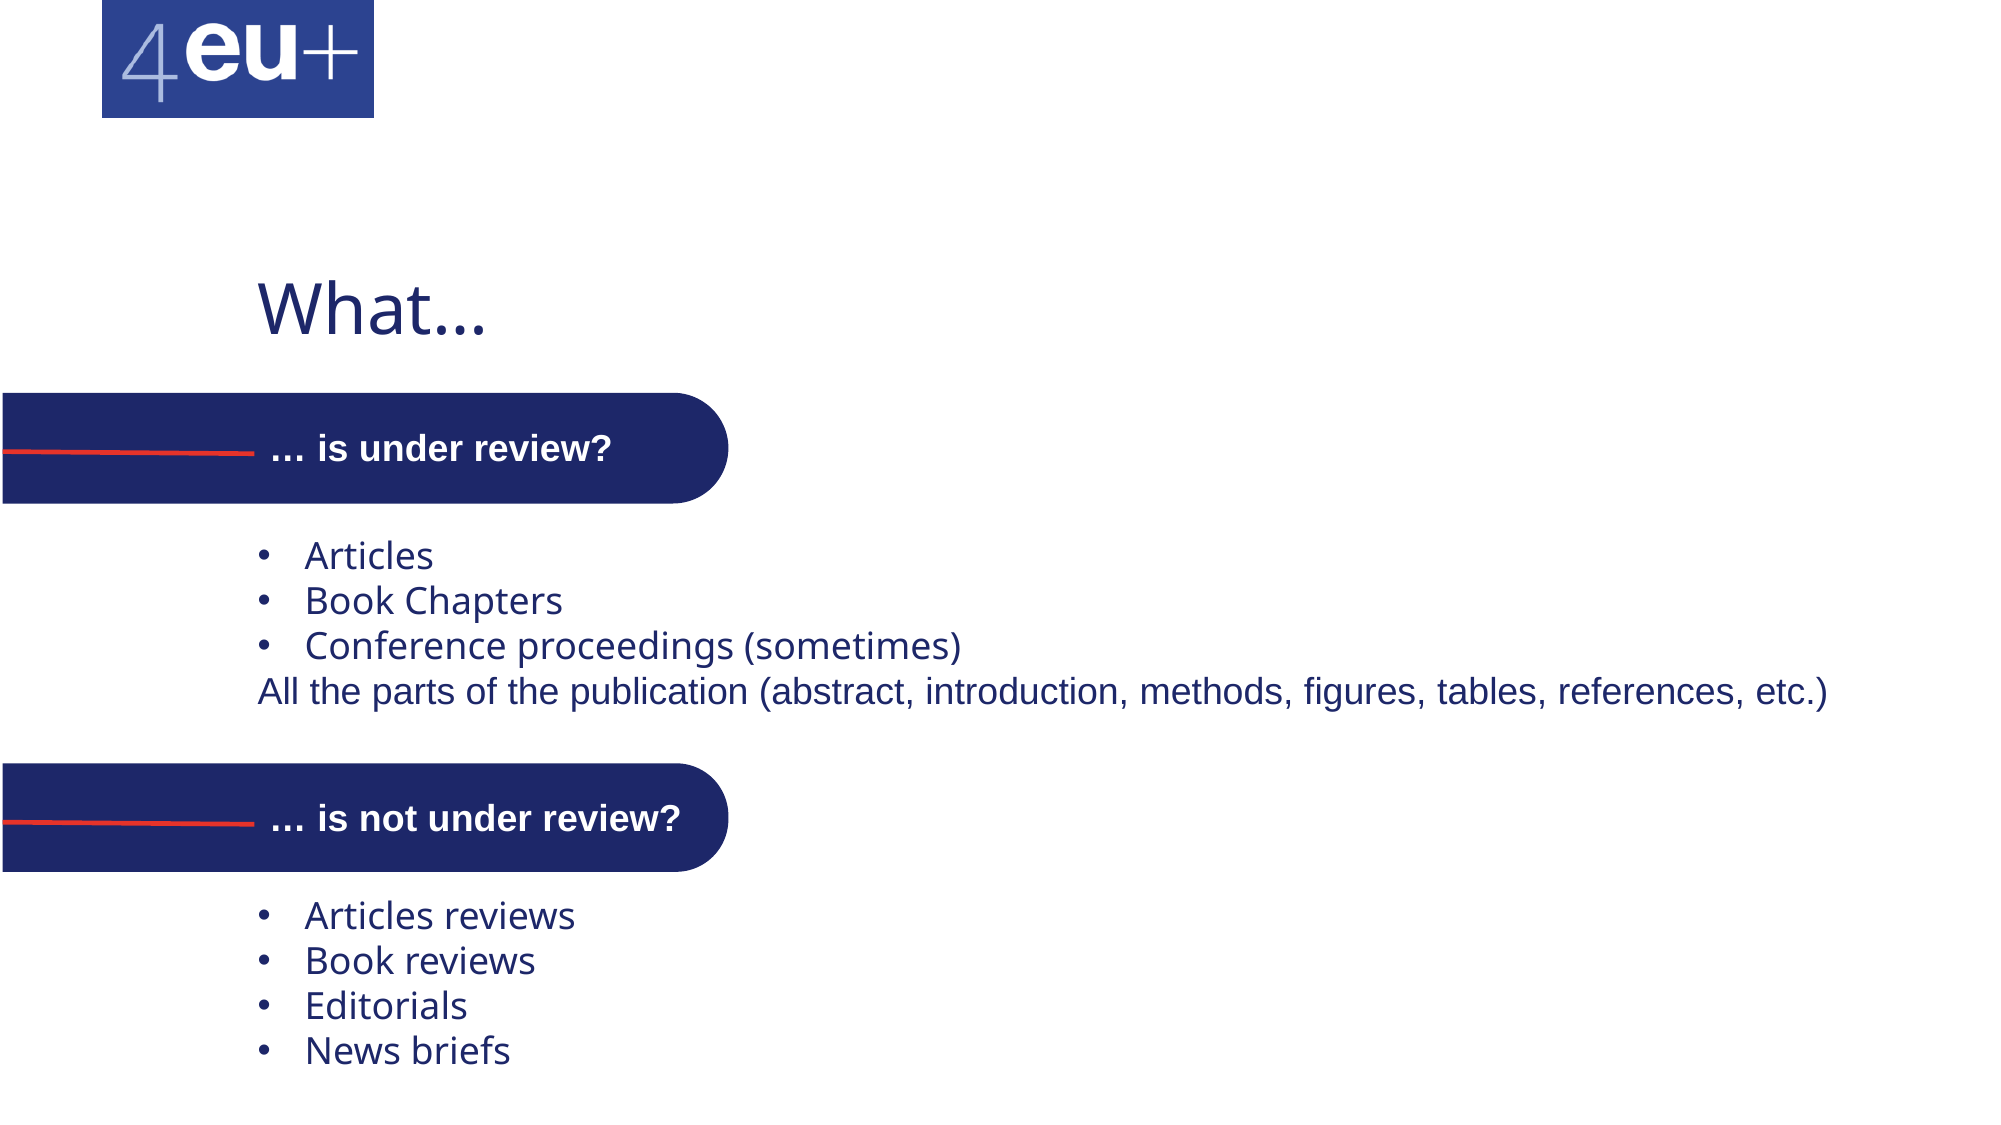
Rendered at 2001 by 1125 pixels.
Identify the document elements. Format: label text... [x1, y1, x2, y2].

text_box … is under review? [254, 416, 1228, 477]
text_box [0, 461, 723, 506]
text_box [0, 761, 723, 822]
text_box … is not under review? [254, 787, 1228, 847]
text_box [0, 390, 721, 451]
picture [102, 0, 374, 118]
list Articles Book Chapters Conference proceedings (sometimes) All the parts of the publication (abstract, introduction, methods, figures, tables, references, etc.) Articles reviews Book reviews Editorials News briefs [251, 397, 1906, 1059]
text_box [2, 821, 255, 825]
title What… [251, 162, 1900, 350]
text_box [0, 831, 723, 874]
